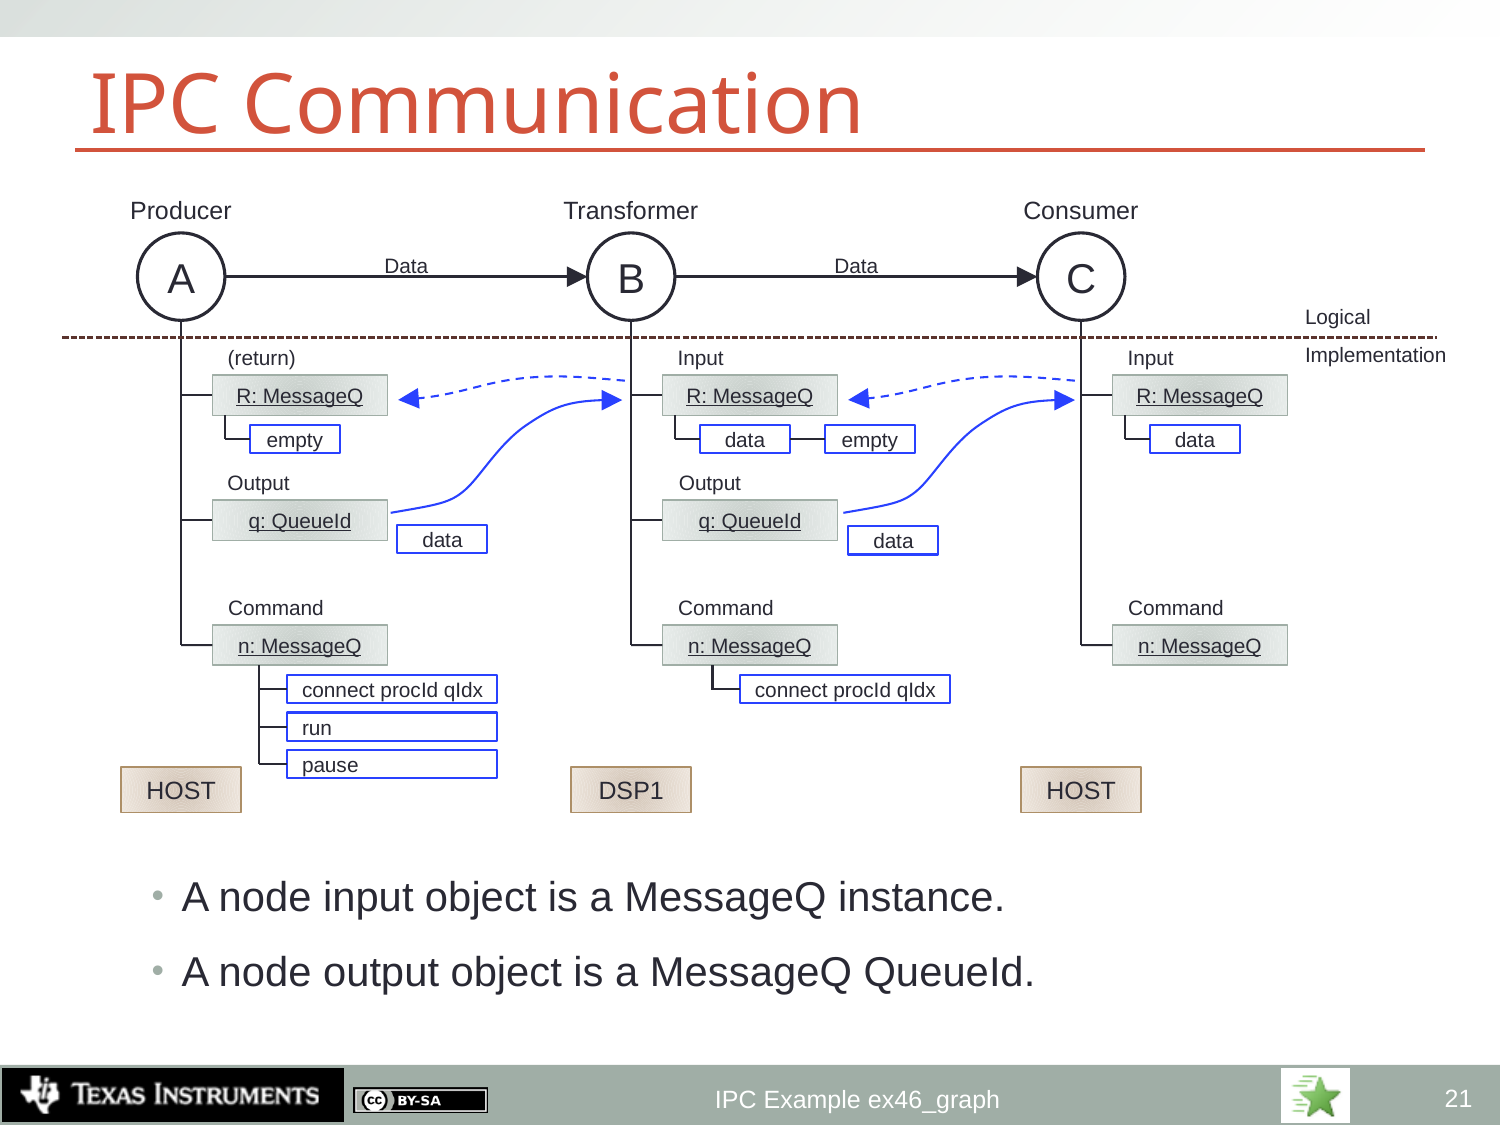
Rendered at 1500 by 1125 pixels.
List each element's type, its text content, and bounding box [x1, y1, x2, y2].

text_box DSP1 [570, 766, 692, 813]
title IPC Communication [75, 37, 1425, 163]
text_box R: MessageQ [662, 374, 838, 416]
text_box q: QueueId [662, 499, 838, 541]
text_box R: MessageQ [212, 374, 388, 416]
text_box connect procId qIdx [285, 673, 500, 705]
text_box data [846, 524, 941, 557]
text_box n: MessageQ [662, 624, 838, 666]
text_box HOST [1020, 766, 1142, 813]
list A node input object is a MessageQ instance. A node output object is a MessageQ QueueId. [136, 862, 1350, 1025]
text_box Data [819, 245, 893, 273]
text_box Command [1113, 587, 1239, 628]
text_box Producer [115, 187, 247, 233]
picture [2, 1068, 344, 1122]
text_box data [395, 523, 490, 555]
text_box run [285, 710, 500, 743]
text_box n: MessageQ [1112, 624, 1288, 666]
text_box connect procId qIdx [738, 673, 952, 705]
text_box [842, 389, 1075, 515]
text_box Command [663, 587, 789, 628]
text_box C [1035, 230, 1128, 323]
text_box q: QueueId [212, 499, 388, 541]
picture [353, 1087, 488, 1113]
text_box Input [662, 346, 739, 378]
text_box Transformer [548, 187, 714, 233]
text_box data [1148, 423, 1242, 455]
text_box n: MessageQ [212, 624, 388, 666]
text_box Logical Implementation [1290, 296, 1462, 374]
text_box pause [285, 748, 500, 780]
footer IPC Example ex46_graph [699, 1071, 1200, 1125]
text_box Data [369, 245, 443, 273]
text_box empty [248, 423, 342, 455]
text_box [398, 374, 626, 409]
text_box data [698, 423, 792, 455]
text_box Output [212, 462, 305, 503]
text_box B [585, 230, 677, 323]
text_box A [135, 233, 227, 323]
text_box Consumer [1008, 187, 1154, 233]
text_box (return) [213, 346, 311, 378]
text_box Output [664, 462, 757, 503]
text_box [390, 389, 623, 515]
text_box empty [823, 423, 917, 455]
picture [1280, 1068, 1351, 1124]
text_box Command [213, 587, 339, 628]
slide_number 21 [1400, 1071, 1488, 1125]
text_box Input [1112, 346, 1189, 378]
text_box [848, 374, 1076, 409]
text_box R: MessageQ [1112, 374, 1288, 416]
text_box HOST [120, 766, 242, 813]
